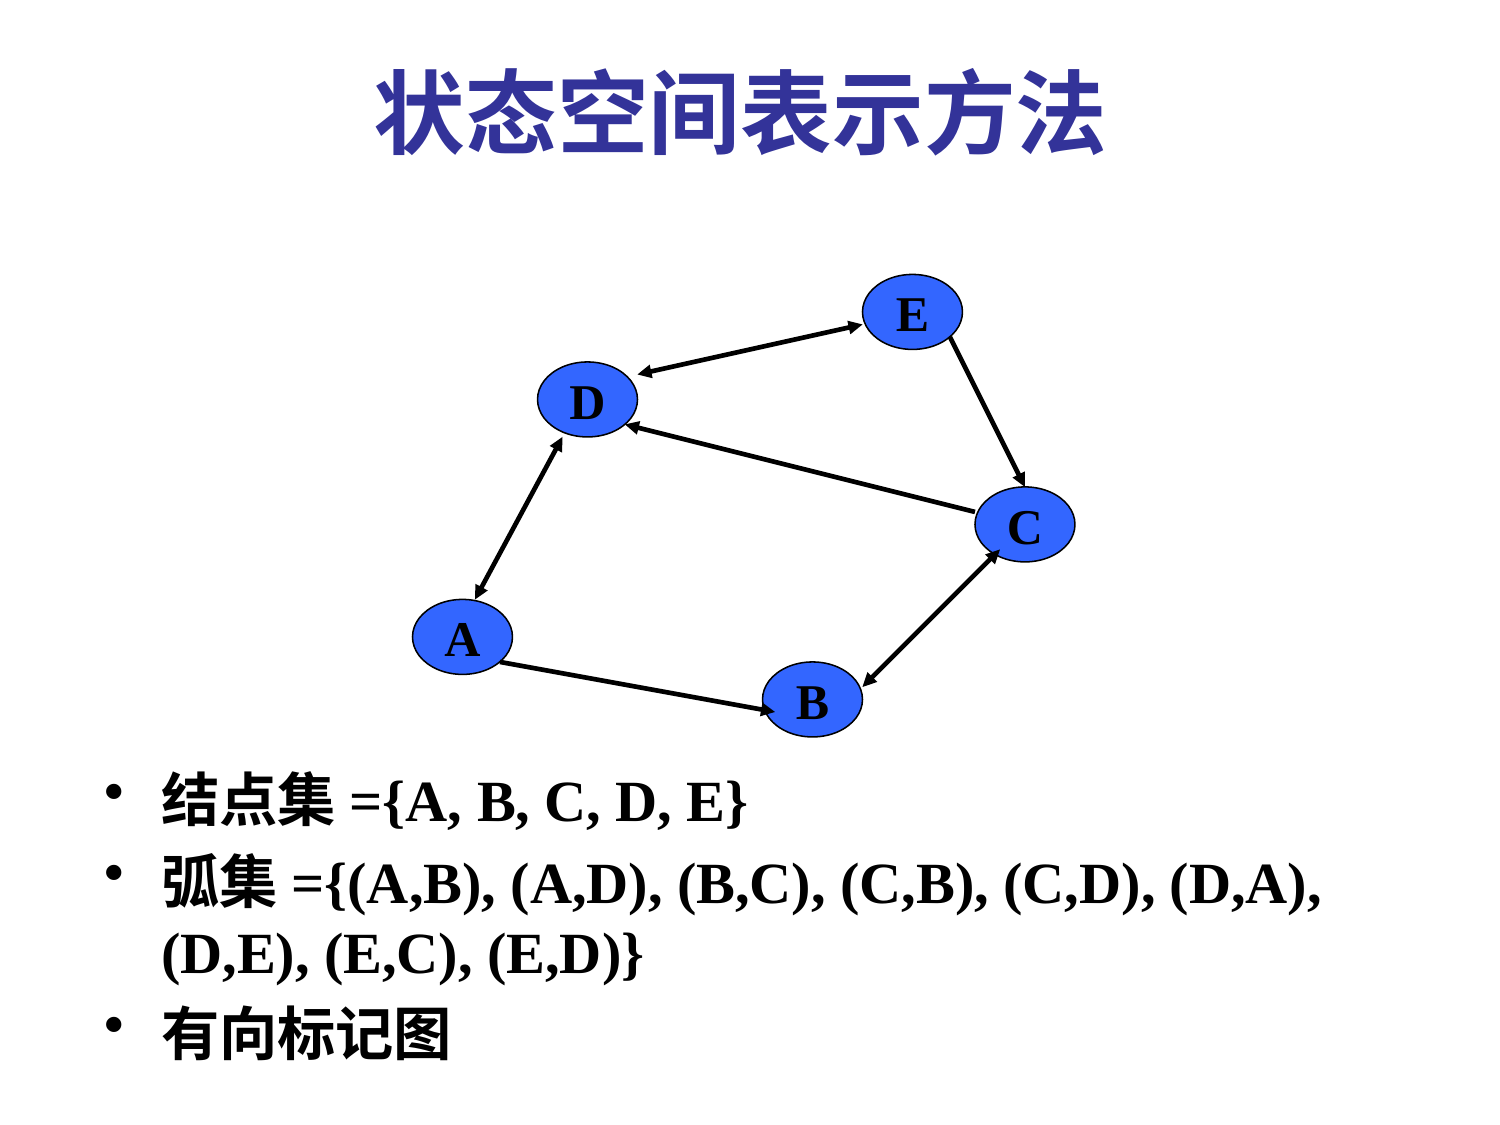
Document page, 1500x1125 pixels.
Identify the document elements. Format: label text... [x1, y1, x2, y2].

text_box B [762, 661, 863, 737]
text_box E [862, 274, 963, 350]
text_box [474, 436, 563, 600]
text_box C [975, 486, 1075, 562]
text_box [499, 661, 775, 716]
text_box 状态空间表示方法 [100, 48, 1382, 174]
text_box [949, 336, 1025, 487]
text_box [637, 321, 863, 378]
text_box [862, 549, 1000, 687]
list 结点集={A, B, C, D, E} 弧集={(A,B), (A,D), (B,C), (C,B), (C,D), (D,A),(D,E), (E,C), (E,D)} 有向标记图 [104, 763, 1382, 1094]
text_box D [537, 361, 638, 437]
text_box A [412, 599, 513, 675]
text_box [624, 421, 976, 513]
